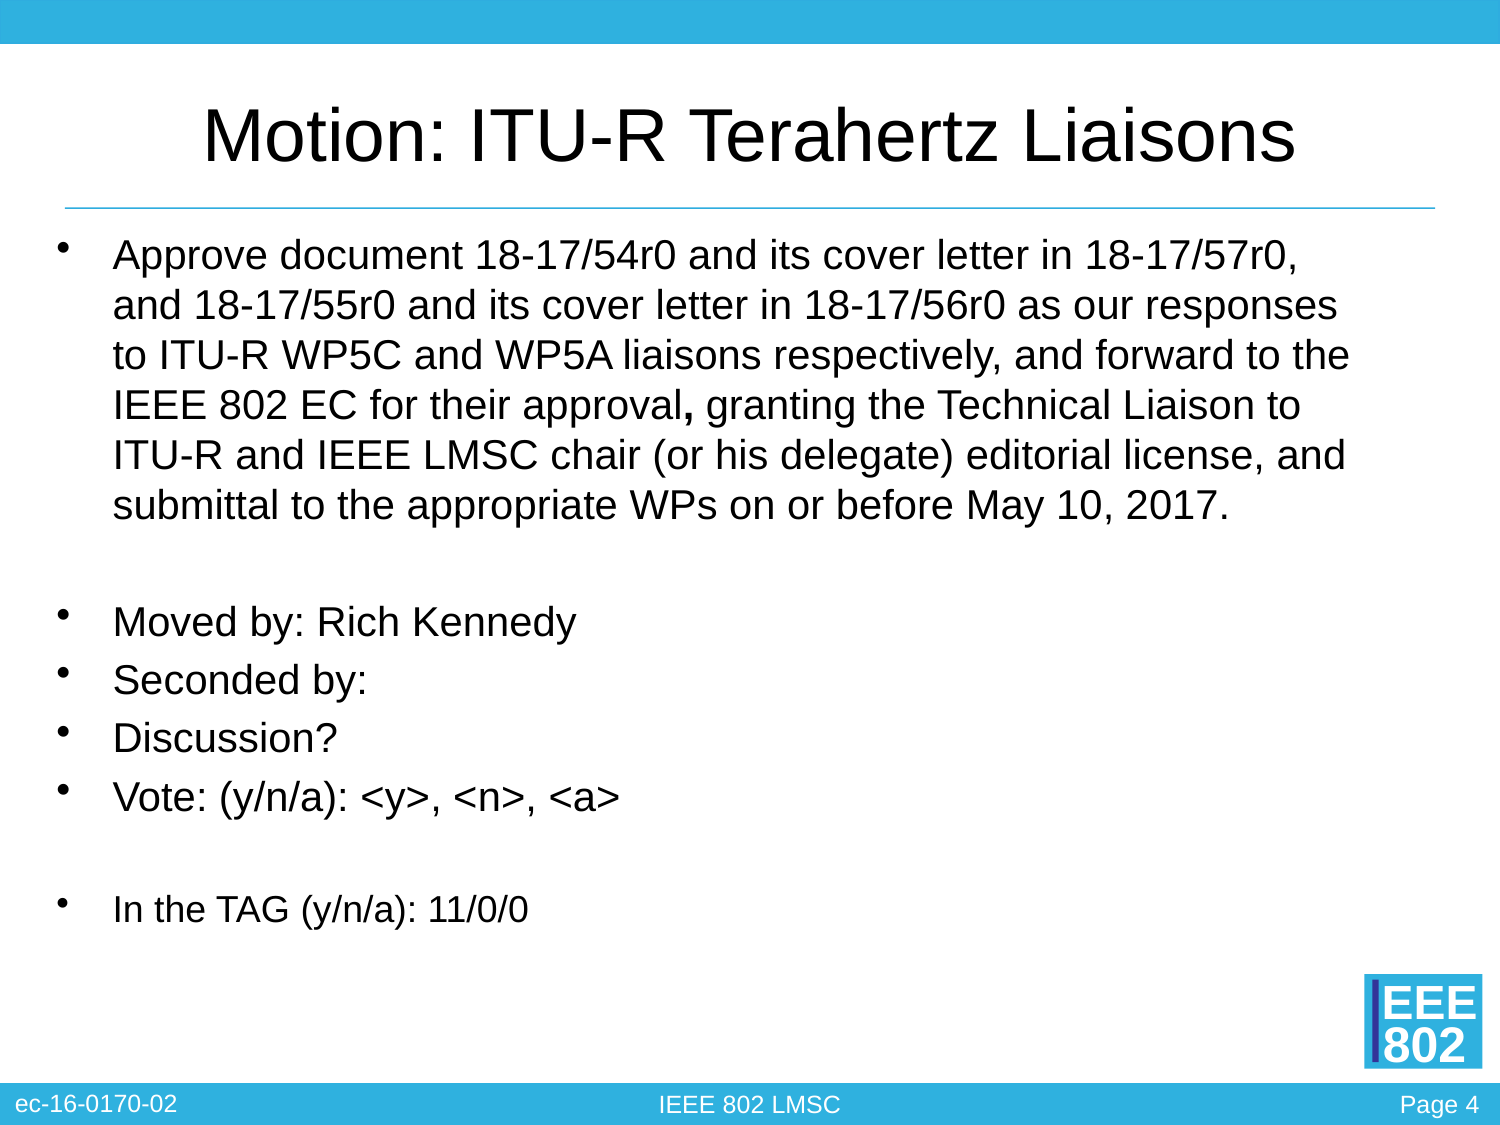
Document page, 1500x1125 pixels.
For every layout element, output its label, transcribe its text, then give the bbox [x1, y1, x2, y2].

list Approve document 18-17/54r0 and its cover letter in 18-17/57r0, and 18-17/55r0 and its cover letter in 18-17/56r0 as our responses to ITU-R WP5C and WP5A liaisons respectively, and forward to the IEEE 802 EC for their approval, granting the Technical Liaison to ITU-R and IEEE LMSC chair (or his delegate) editorial license, and submittal to the appropriate WPs on or before May 10, 2017. Moved by: Rich Kennedy Seconded by: Discussion? Vote: (y/n/a): <y>, <n>, <a> In the TAG (y/n/a): 11/0/0 [41, 220, 1392, 1075]
title Motion: ITU-R Terahertz Liaisons [75, 66, 1425, 197]
